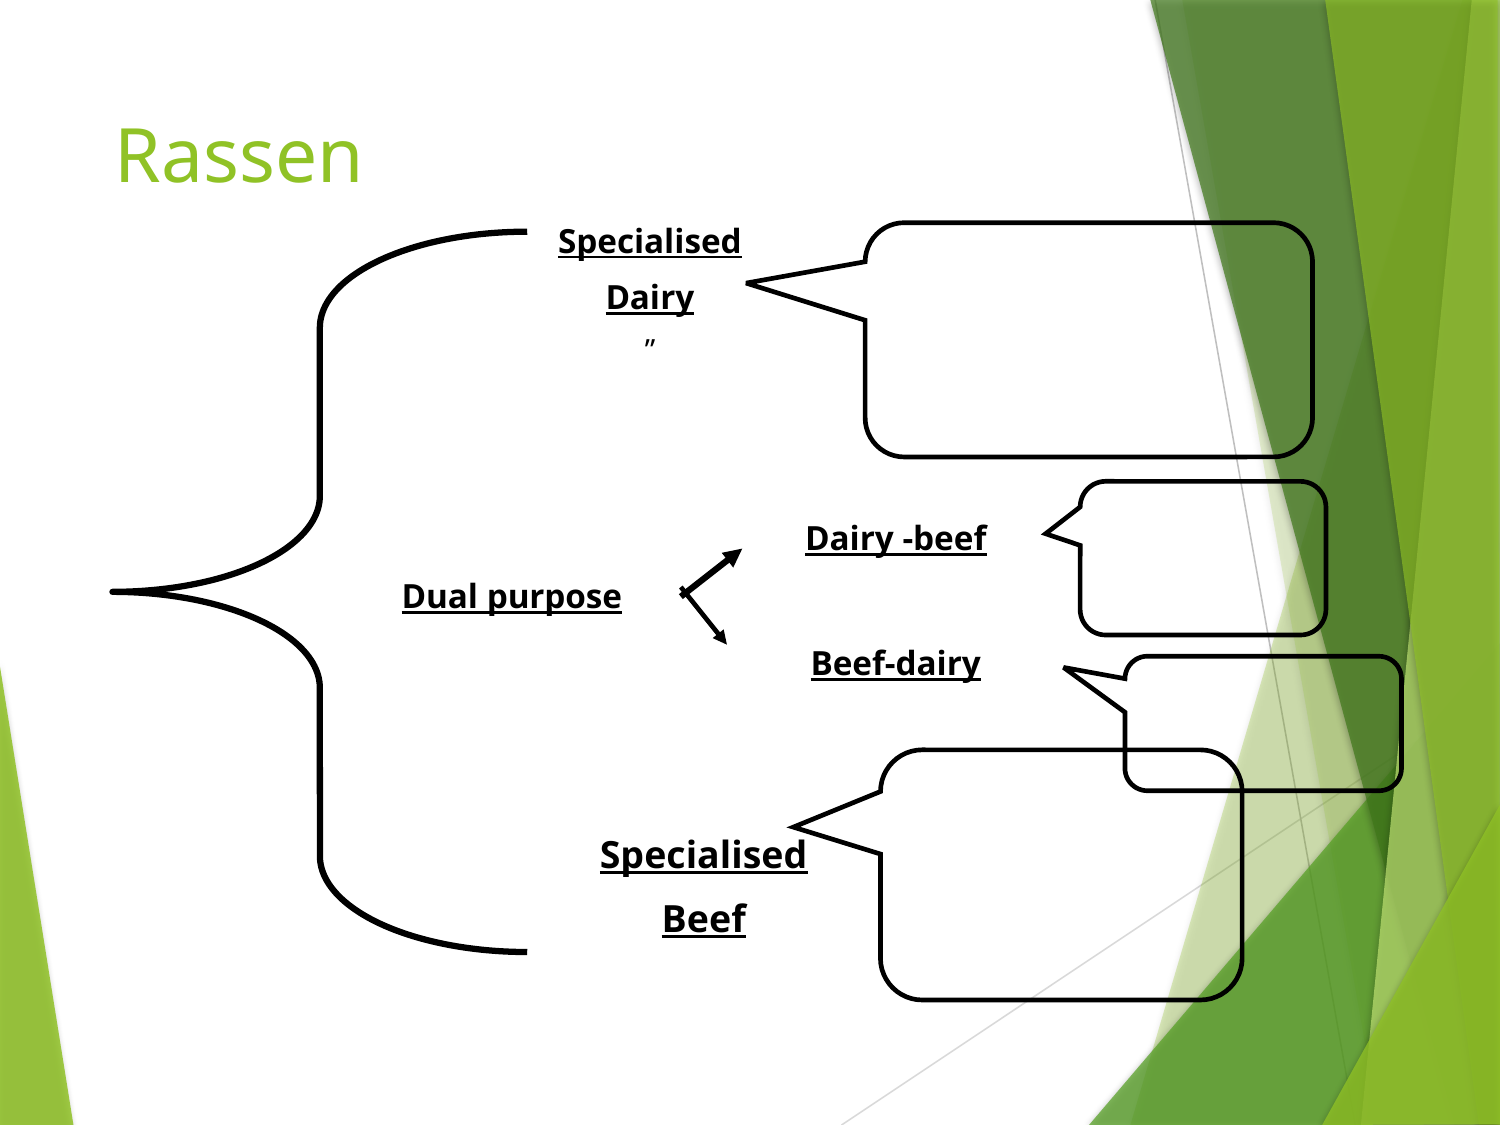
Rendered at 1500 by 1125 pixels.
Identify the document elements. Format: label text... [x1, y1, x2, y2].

title Rassen [99, 99, 1142, 317]
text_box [111, 211, 1402, 1006]
